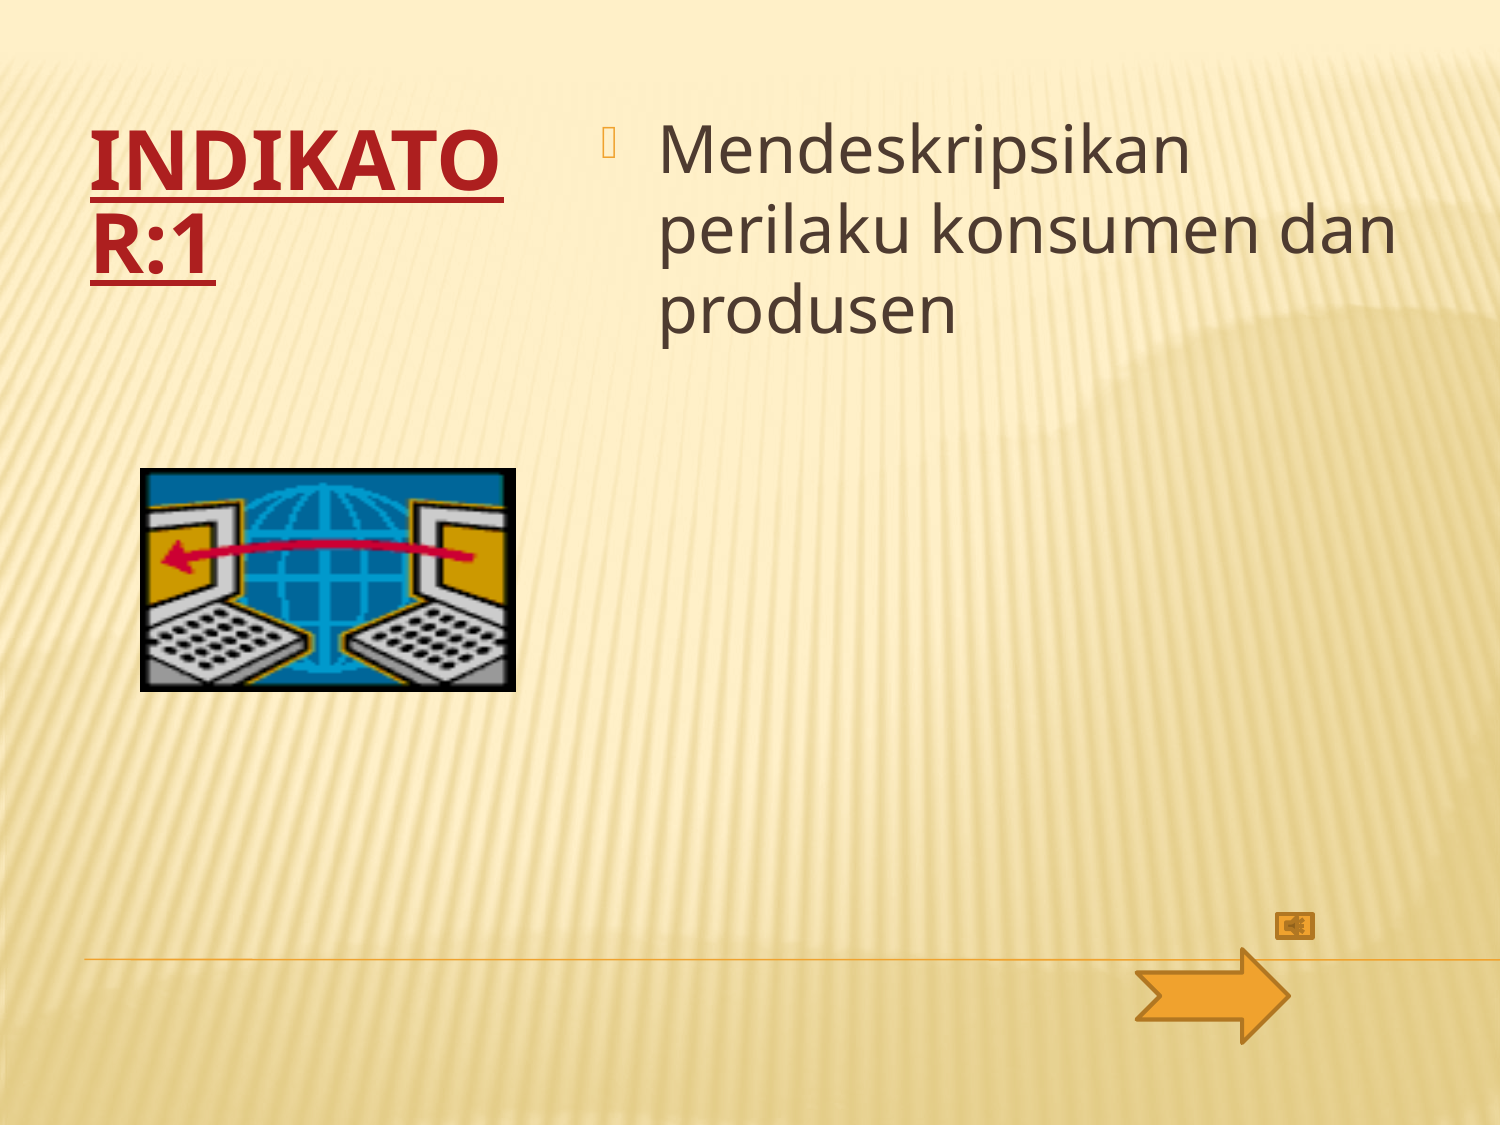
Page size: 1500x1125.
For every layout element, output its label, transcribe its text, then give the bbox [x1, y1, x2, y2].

picture [140, 468, 516, 692]
list INDIKATOR:1 [75, 99, 569, 888]
text_box [1134, 947, 1292, 1045]
text_box [1275, 912, 1315, 940]
list Mendeskripsikan perilaku konsumen dan produsen [586, 99, 1463, 888]
